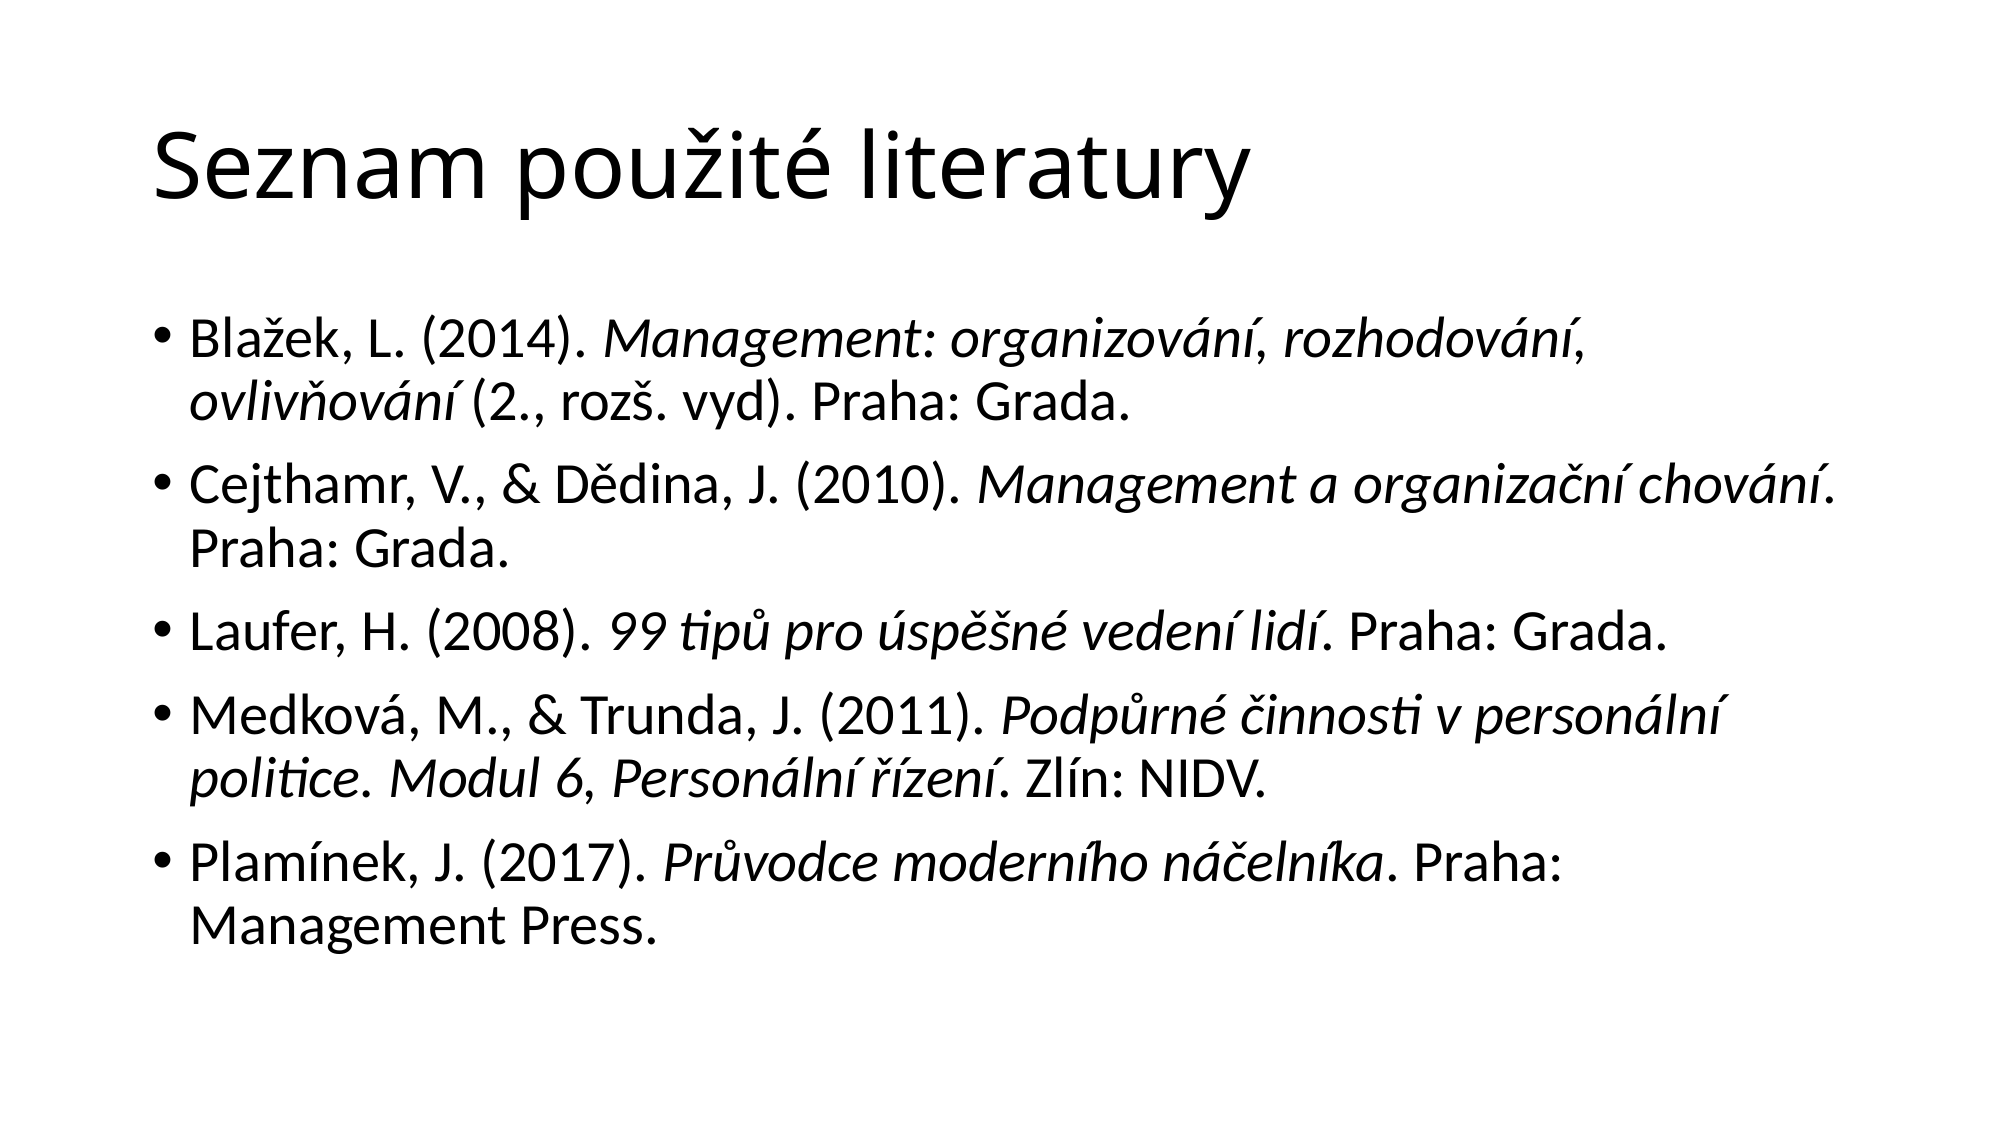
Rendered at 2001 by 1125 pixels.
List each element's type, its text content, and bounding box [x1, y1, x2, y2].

list Blažek, L. (2014). Management: organizování, rozhodování, ovlivňování (2., rozš. vyd). Praha: Grada. Cejthamr, V., & Dědina, J. (2010). Management a organizační chování. Praha: Grada. Laufer, H. (2008). 99 tipů pro úspěšné vedení lidí. Praha: Grada. Medková, M., & Trunda, J. (2011). Podpůrné činnosti v personální politice. Modul 6, Personální řízení. Zlín: NIDV. Plamínek, J. (2017). Průvodce moderního náčelníka. Praha: Management Press. [137, 299, 1863, 1014]
title Seznam použité literatury [137, 59, 1863, 278]
